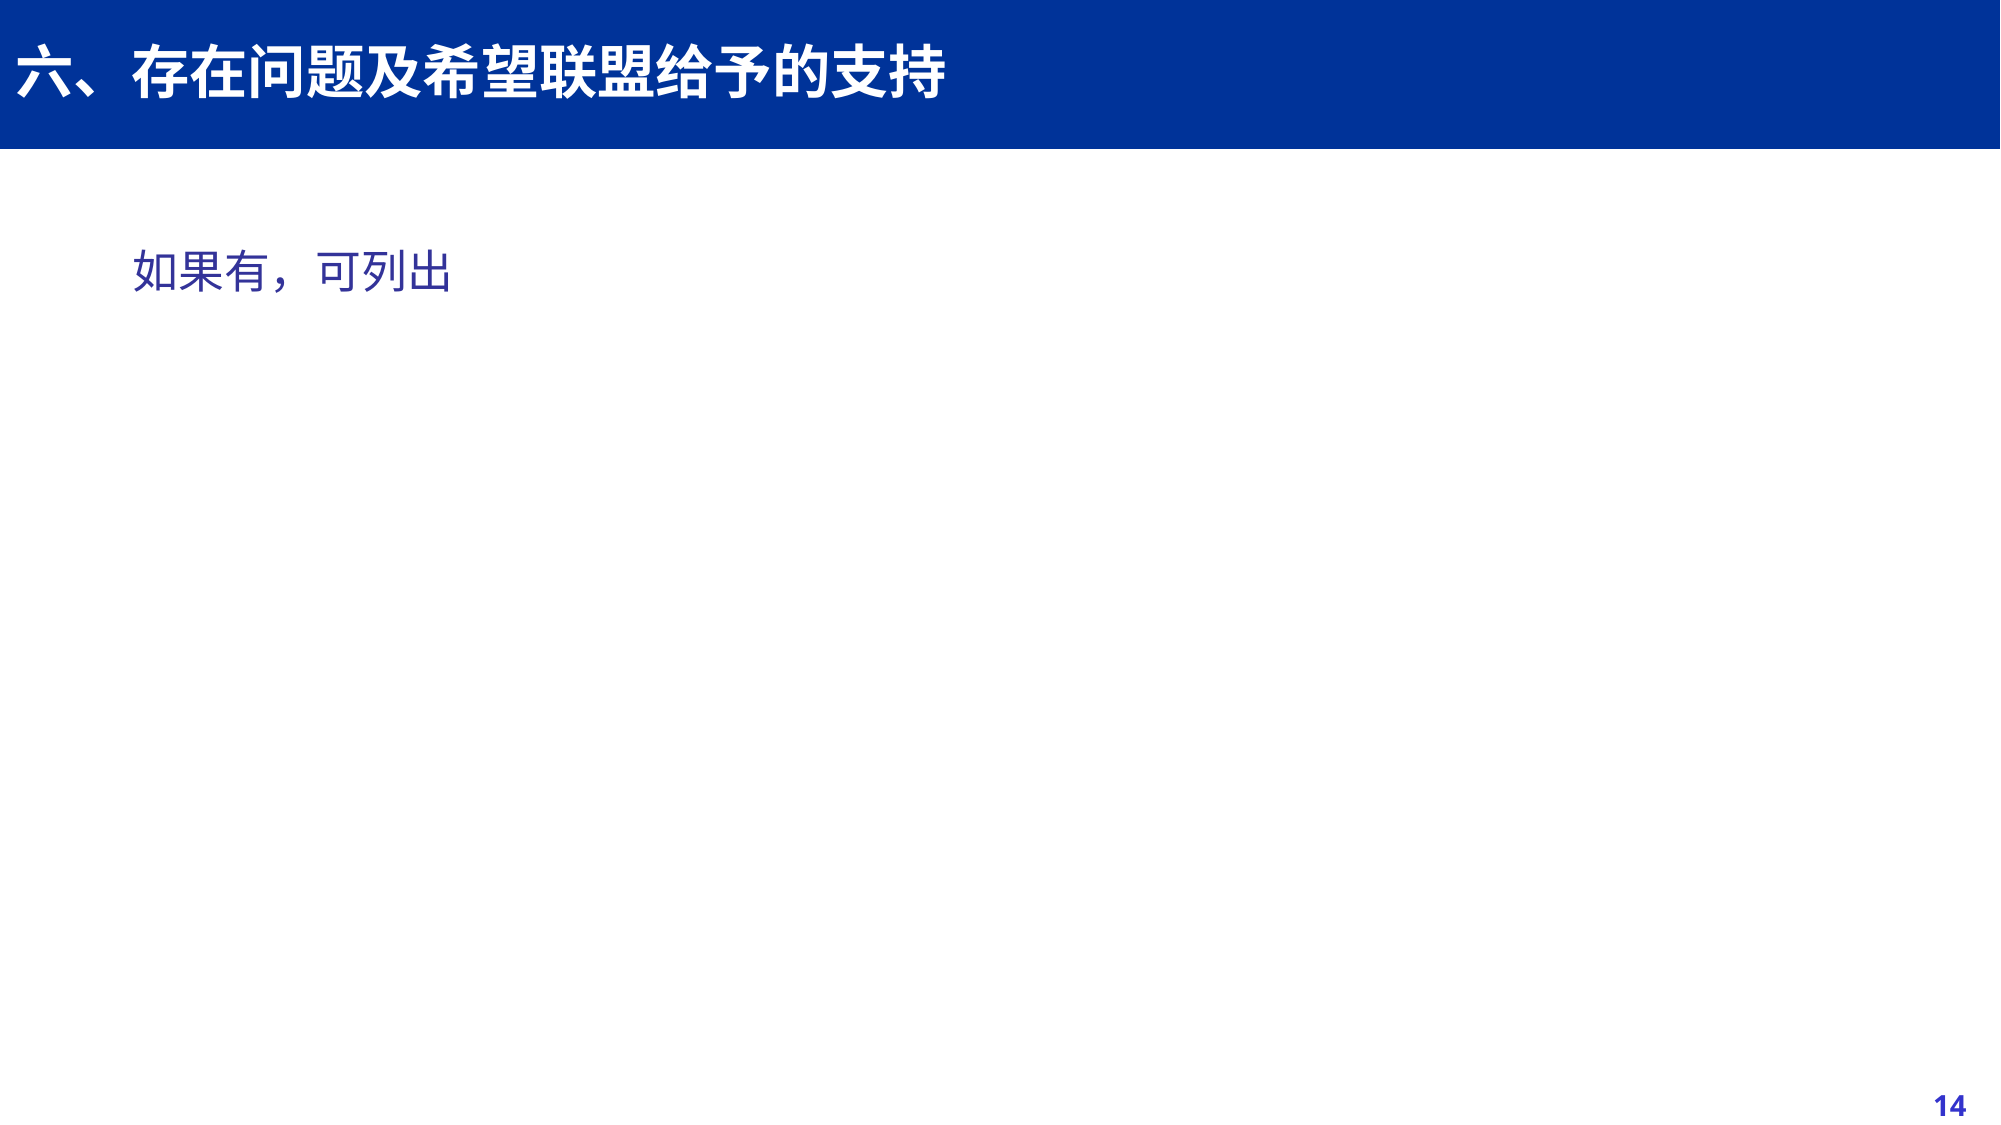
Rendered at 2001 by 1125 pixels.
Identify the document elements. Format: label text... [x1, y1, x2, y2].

title 六、存在问题及希望联盟给予的支持 [0, 0, 2000, 145]
text_box 如果有，可列出 [43, 208, 1851, 306]
